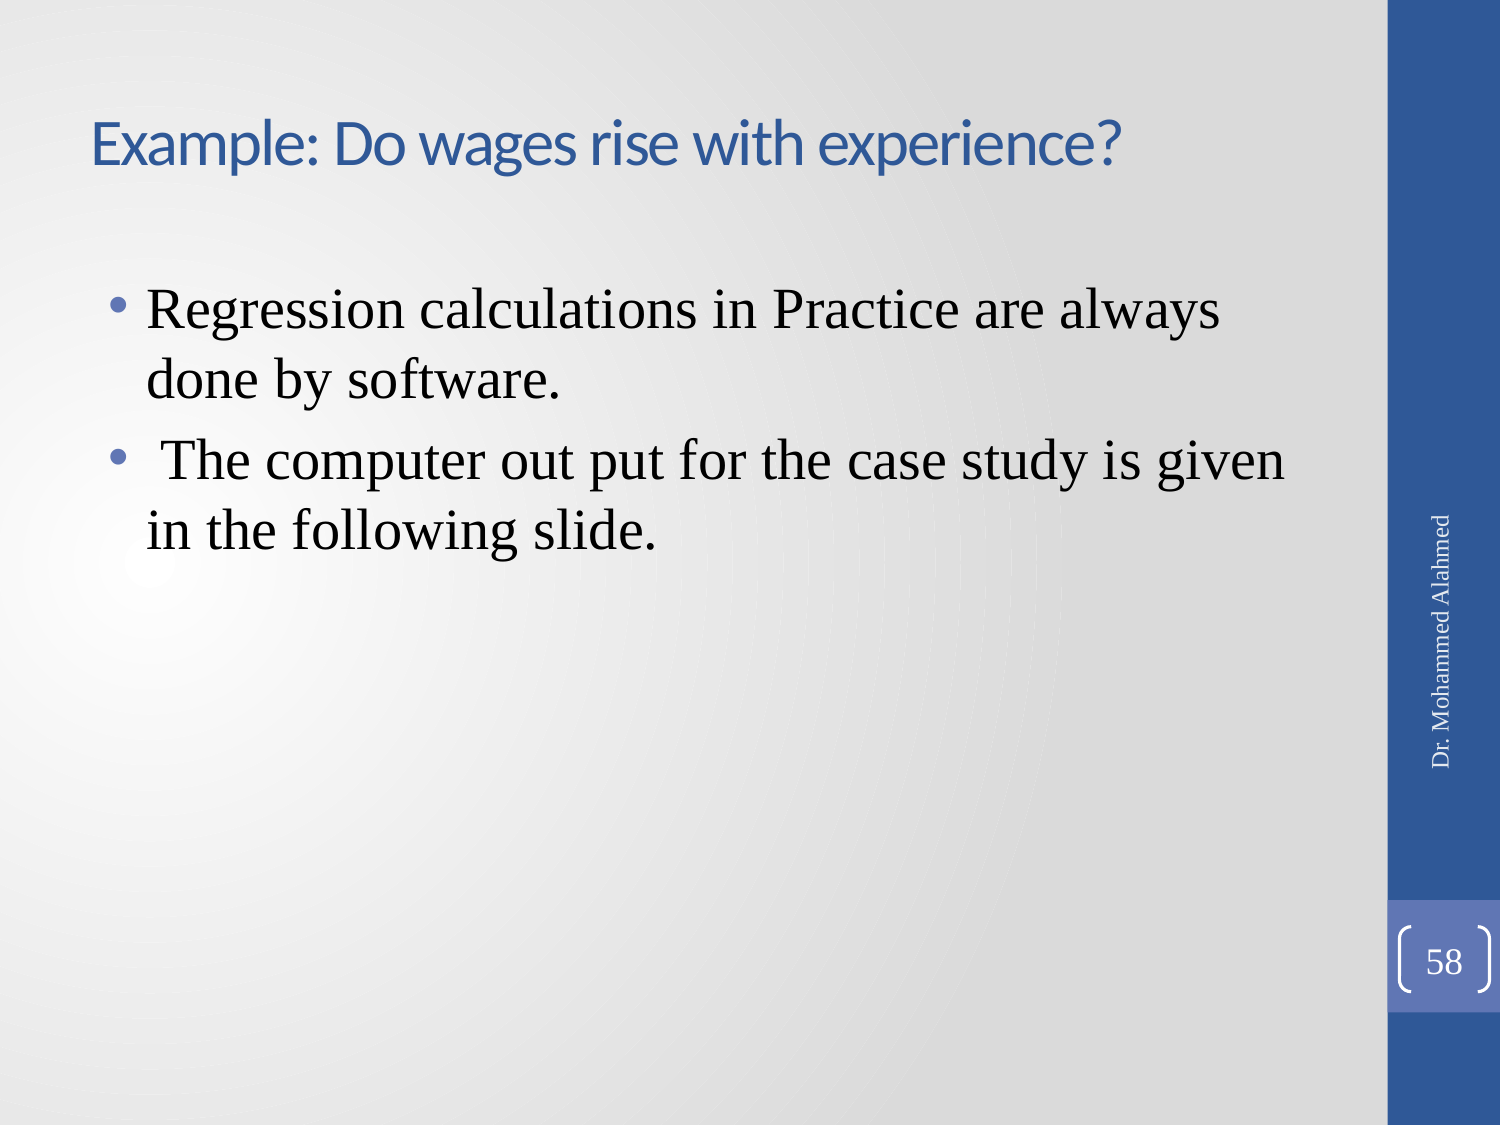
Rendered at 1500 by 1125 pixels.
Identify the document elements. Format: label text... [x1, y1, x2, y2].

slide_number 58 [1397, 925, 1492, 994]
footer Dr. Mohammed Alahmed [1408, 500, 1469, 889]
list Regression calculations in Practice are always done by software. The computer out put for the case study is given in the following slide. [75, 262, 1325, 1050]
title Example: Do wages rise with experience? [75, 45, 1325, 233]
